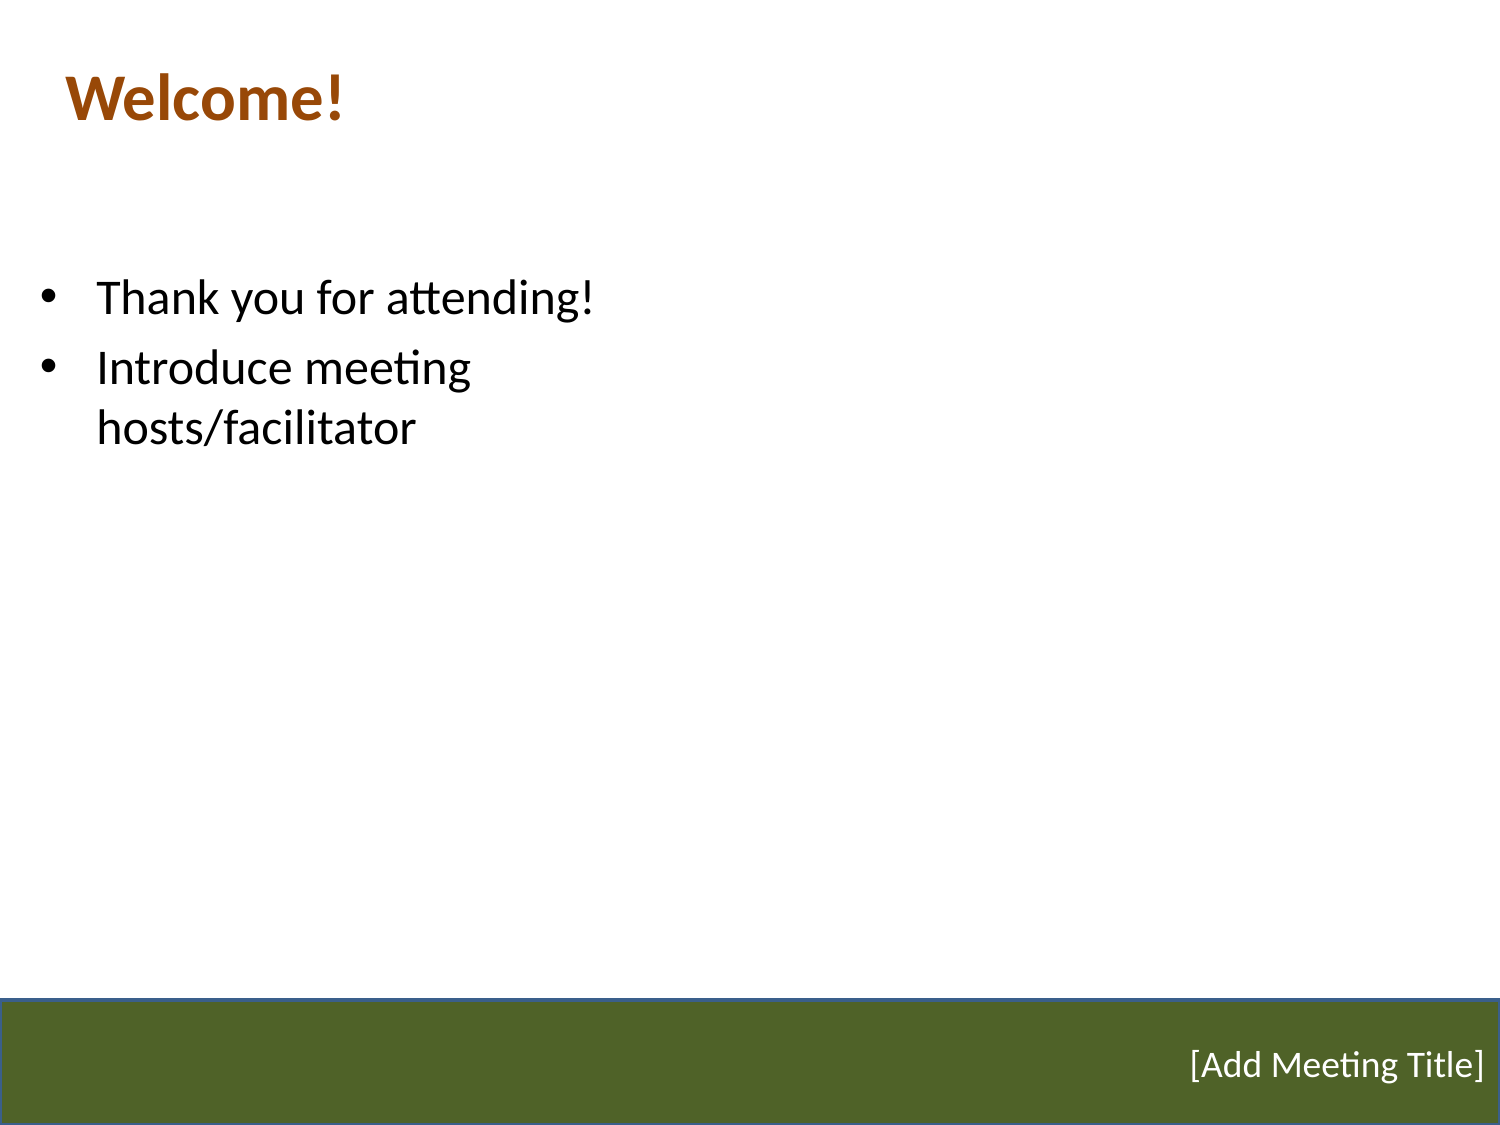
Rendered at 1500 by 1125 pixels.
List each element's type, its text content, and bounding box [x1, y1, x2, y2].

text_box [Add Meeting Title] [0, 998, 1500, 1125]
title Welcome! [50, 0, 1400, 188]
list Thank you for attending! Introduce meeting hosts/facilitator [24, 187, 763, 825]
